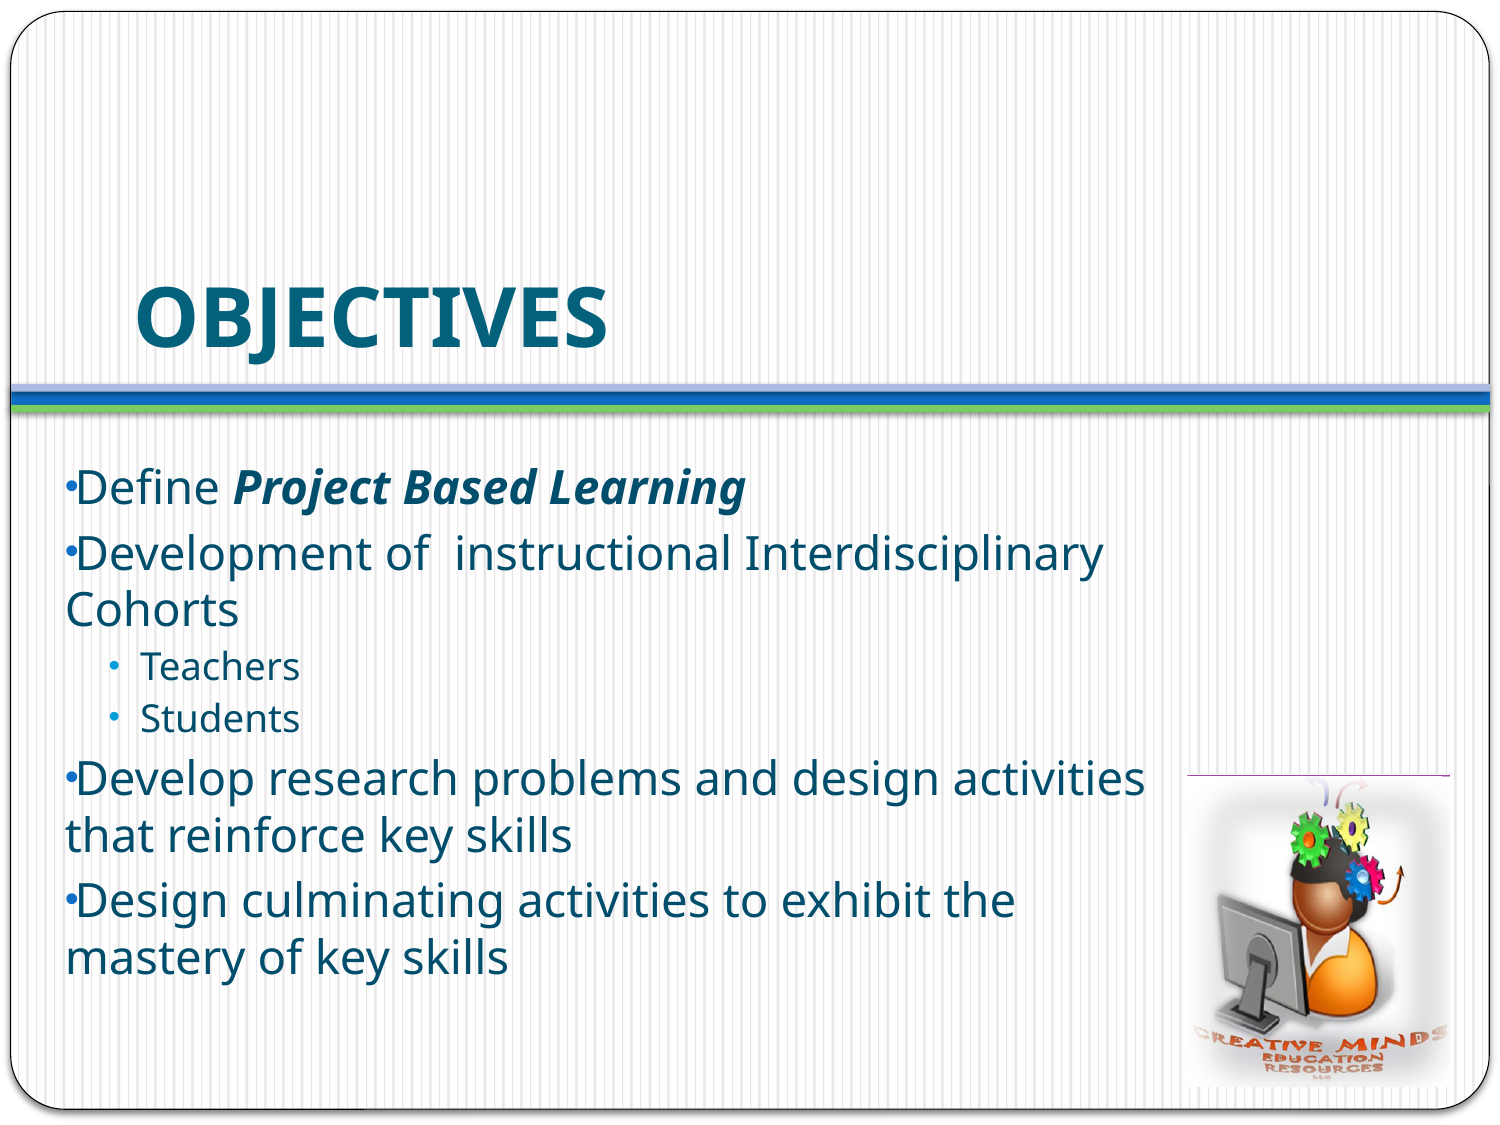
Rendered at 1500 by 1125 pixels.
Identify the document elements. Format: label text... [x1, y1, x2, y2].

list Define Project Based Learning Development of instructional Interdisciplinary Cohorts Teachers Students Develop research problems and design activities that reinforce key skills Design culminating activities to exhibit the mastery of key skills [50, 450, 1213, 995]
picture [1187, 774, 1451, 1087]
title OBJECTIVES [118, 156, 1394, 380]
